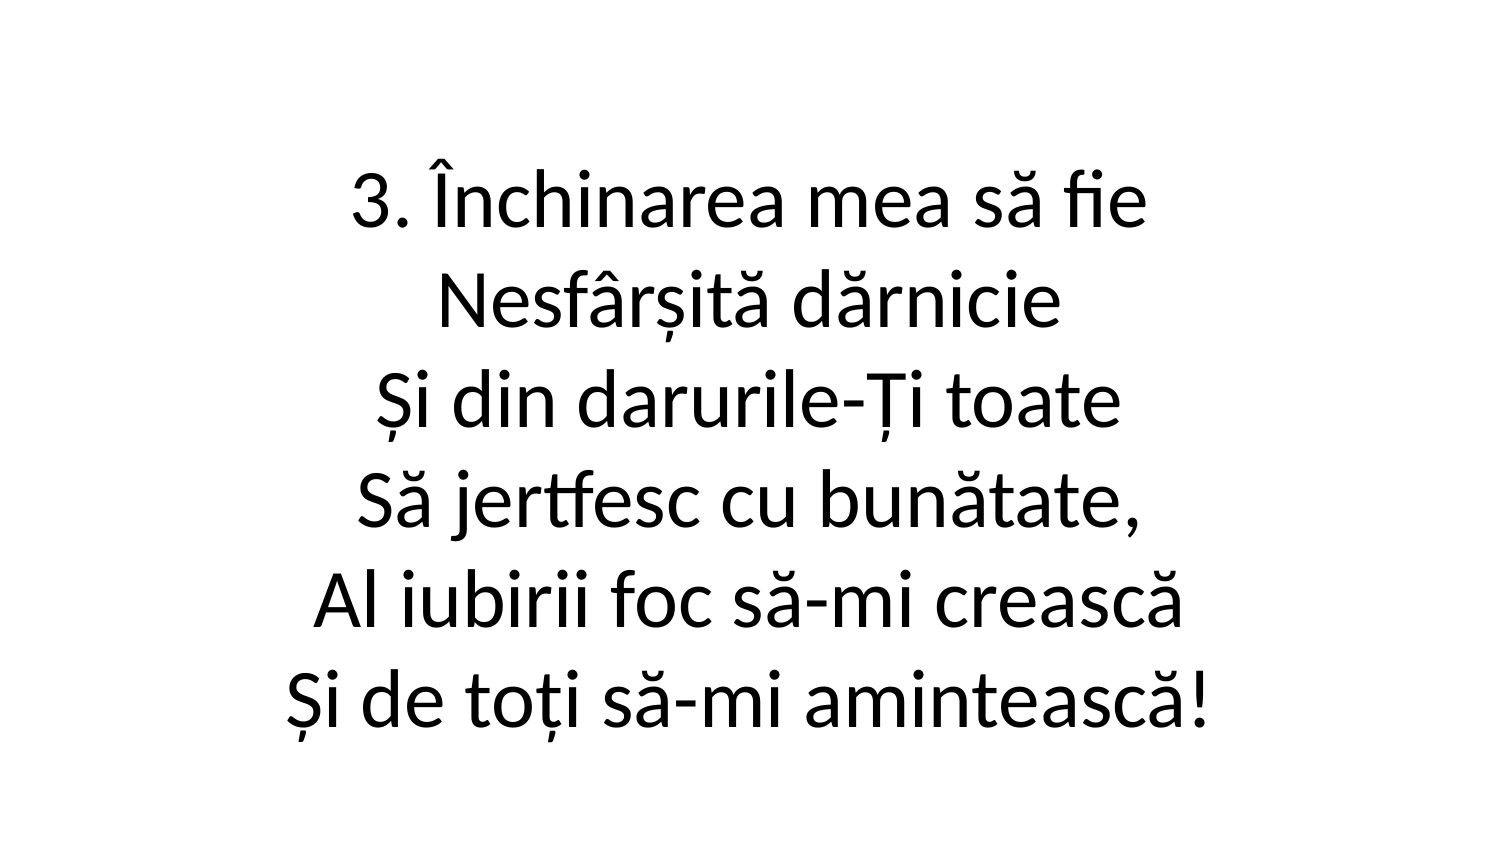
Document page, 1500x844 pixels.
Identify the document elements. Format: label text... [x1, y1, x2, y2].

text_box 3. Închinarea mea să fie Nesfârșită dărnicie Și din darurile-Ți toate Să jertfesc cu bunătate, Al iubirii foc să-mi crească Și de toți să-mi amintească! [270, 92, 1230, 752]
